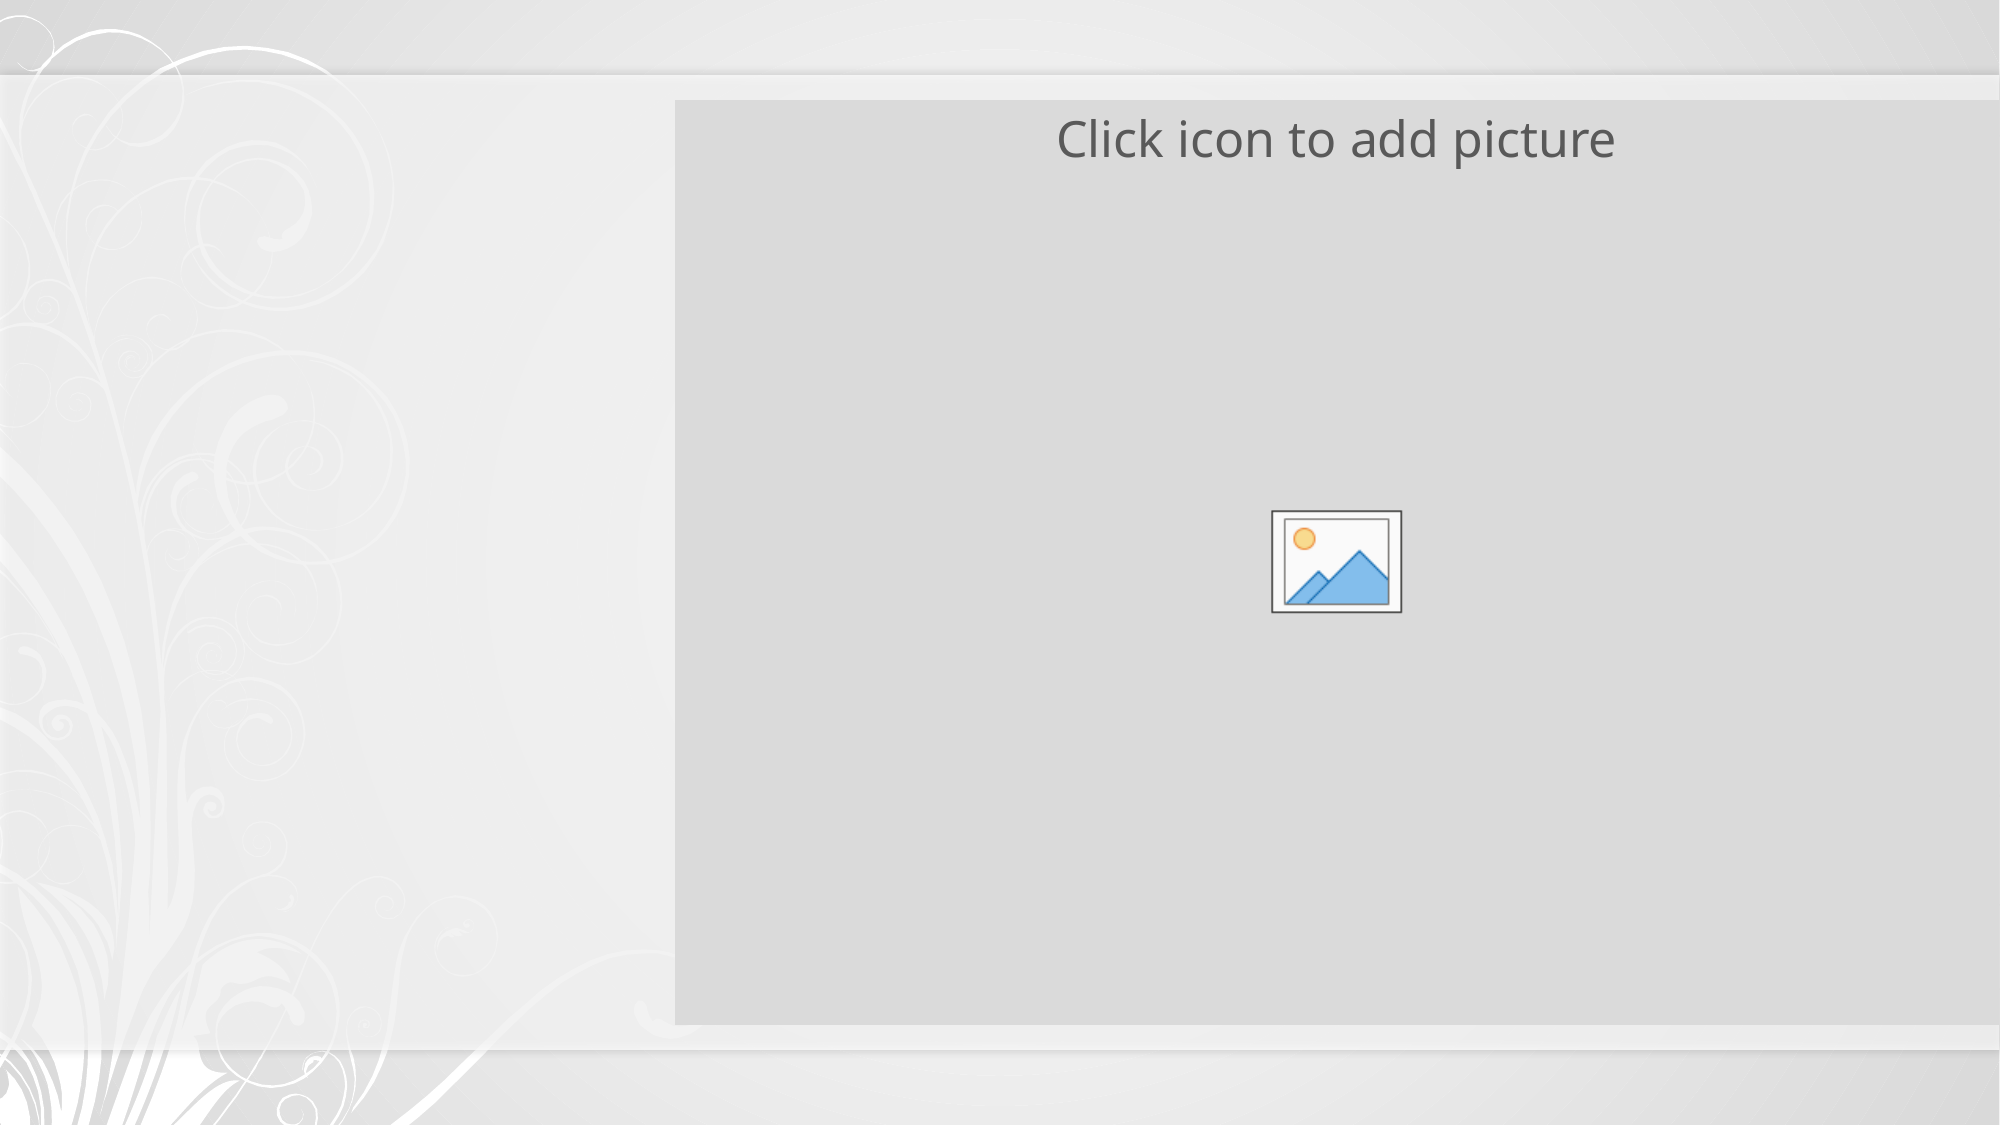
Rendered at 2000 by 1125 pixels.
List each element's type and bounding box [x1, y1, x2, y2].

picture [674, 99, 2000, 1025]
